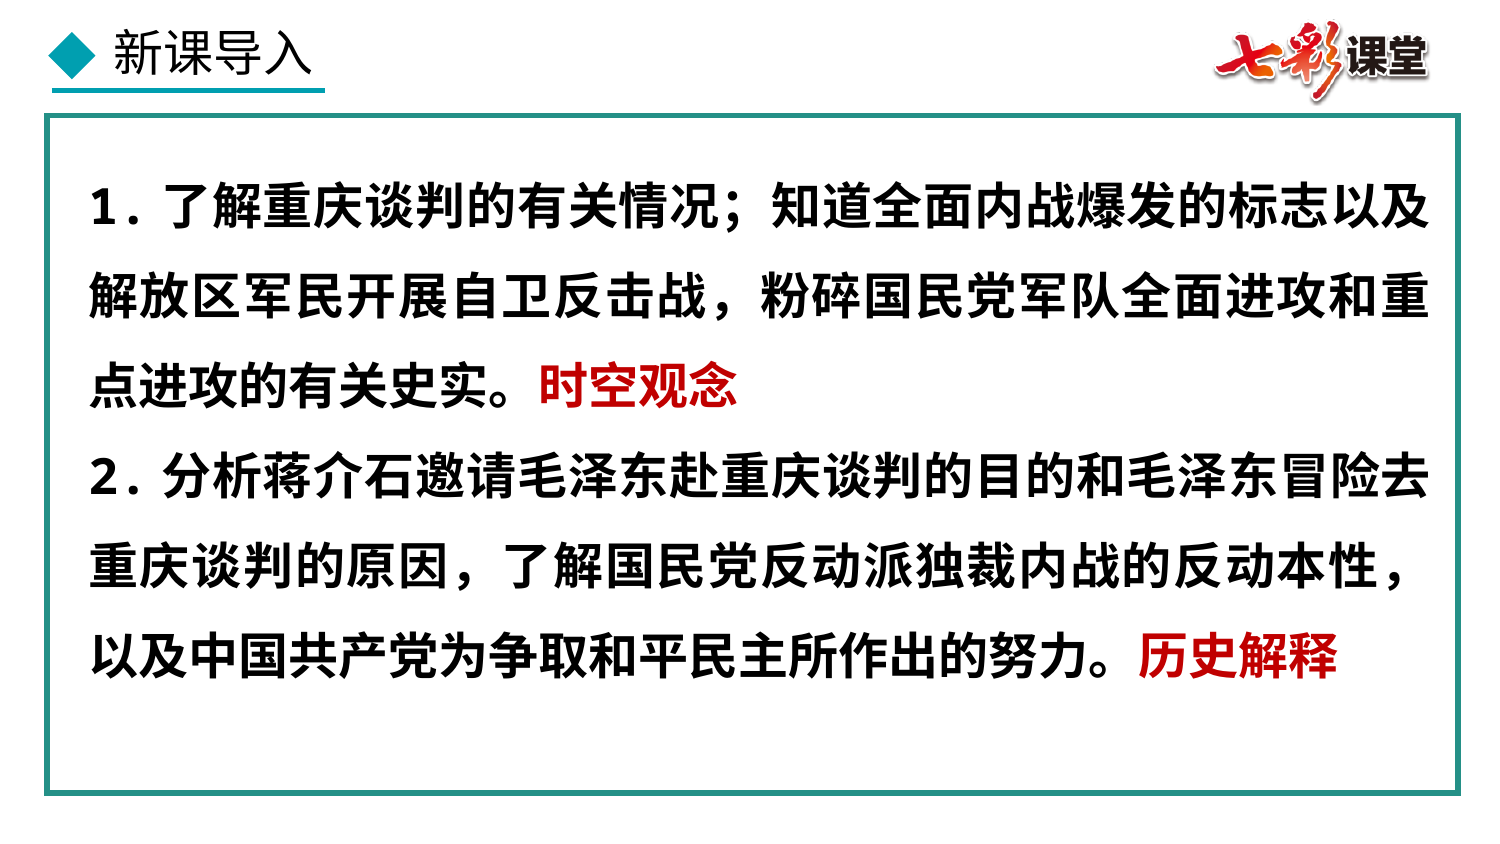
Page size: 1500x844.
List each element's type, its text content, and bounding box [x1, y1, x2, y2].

picture [1210, 15, 1434, 106]
text_box 1.了解重庆谈判的有关情况；知道全面内战爆发的标志以及解放区军民开展自卫反击战，粉碎国民党军队全面进攻和重点进攻的有关史实。时空观念 2.分析蒋介石邀请毛泽东赴重庆谈判的目的和毛泽东冒险去重庆谈判的原因，了解国民党反动派独裁内战的反动本性，以及中国共产党为争取和平民主所作出的努力。历史解释 [77, 138, 1443, 734]
